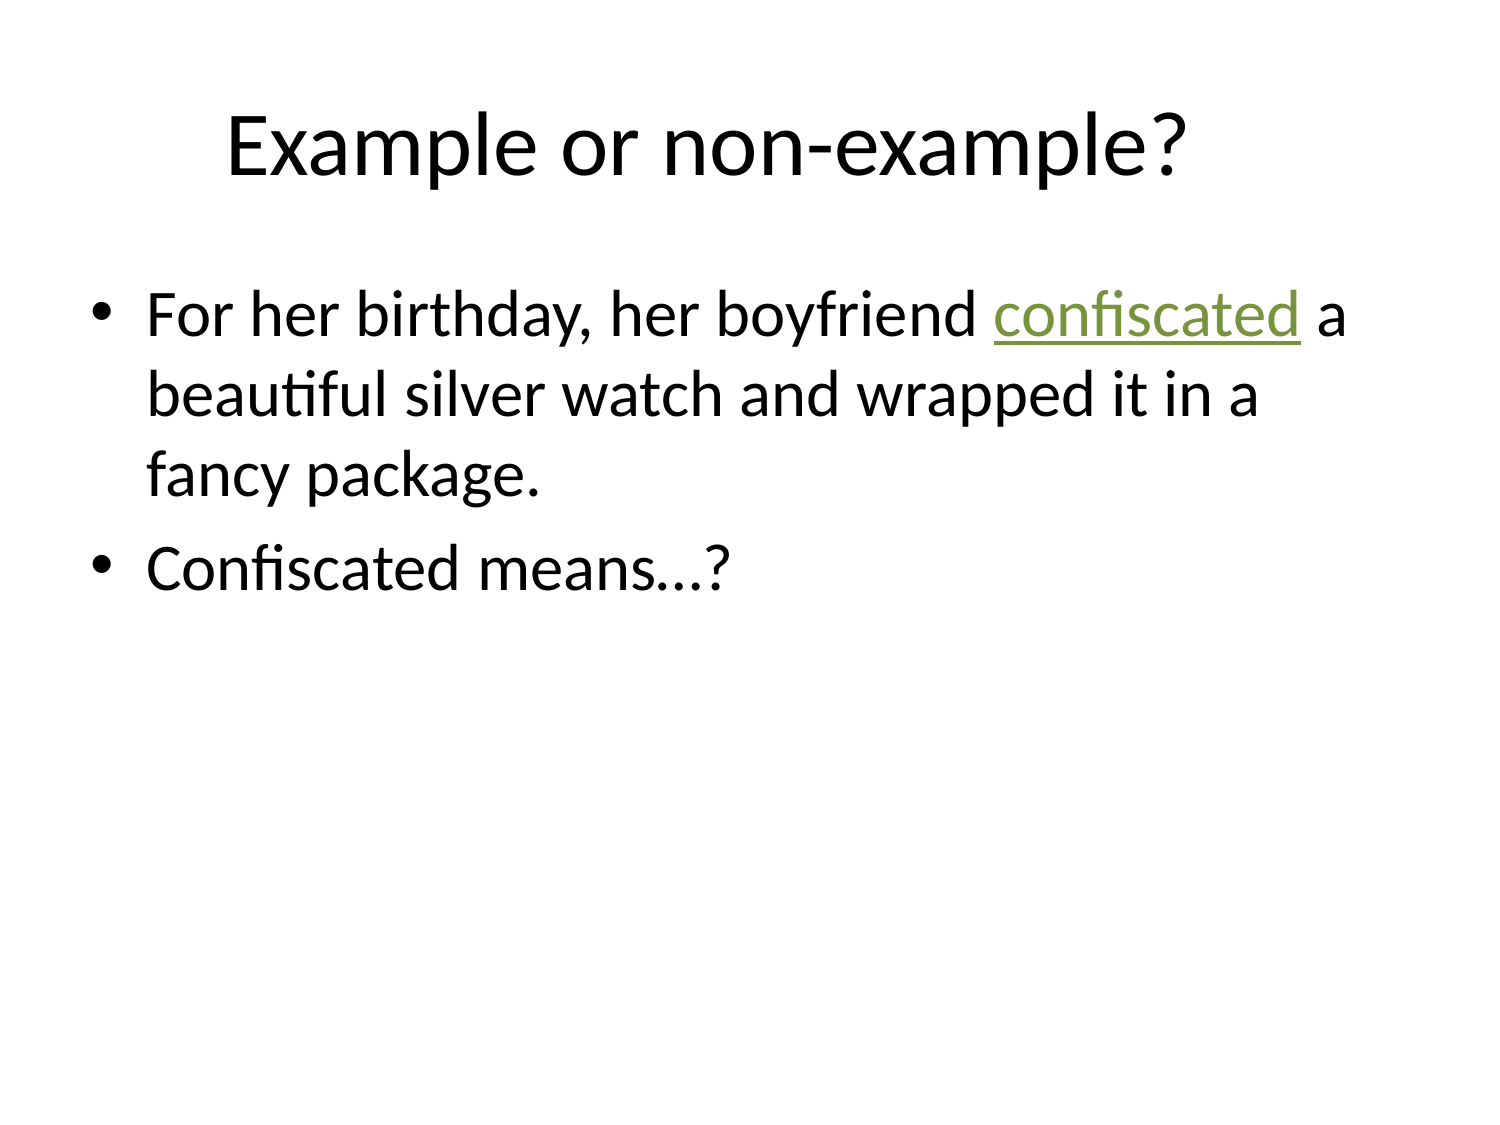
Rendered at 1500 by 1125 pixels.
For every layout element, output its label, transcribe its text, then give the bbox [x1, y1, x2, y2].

title Example or non-example? [75, 45, 1425, 233]
list For her birthday, her boyfriend confiscated a beautiful silver watch and wrapped it in a fancy package. Confiscated means…? [75, 262, 1425, 1005]
